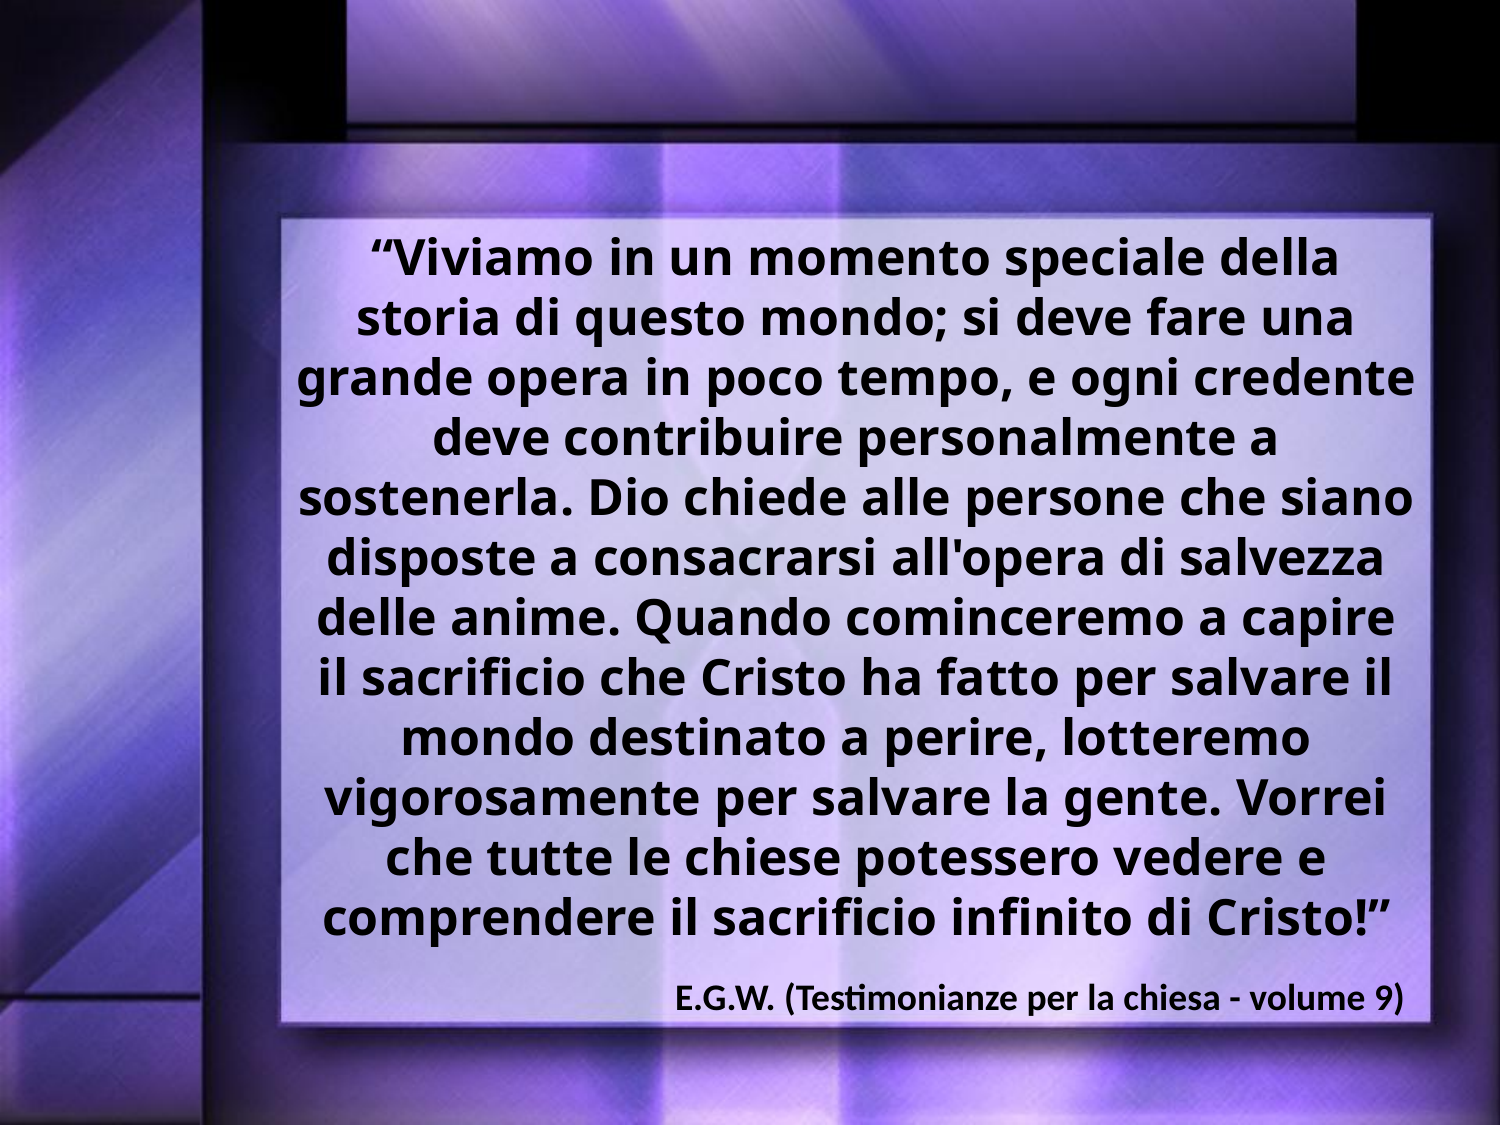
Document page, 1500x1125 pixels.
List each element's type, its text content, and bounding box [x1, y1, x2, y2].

text_box “Viviamo in un momento speciale della storia di questo mondo; si deve fare una grande opera in poco tempo, e ogni credente deve contribuire personalmente a sostenerla. Dio chiede alle persone che siano disposte a consacrarsi all'opera di salvezza delle anime. Quando cominceremo a capire il sacrificio che Cristo ha fatto per salvare il mondo destinato a perire, lotteremo vigorosamente per salvare la gente. Vorrei che tutte le chiese potessero vedere e comprendere il sacrificio infinito di Cristo!” [279, 217, 1433, 953]
picture [0, 0, 1500, 1125]
text_box E.G.W. (Testimonianze per la chiesa - volume 9) [660, 965, 1421, 1026]
